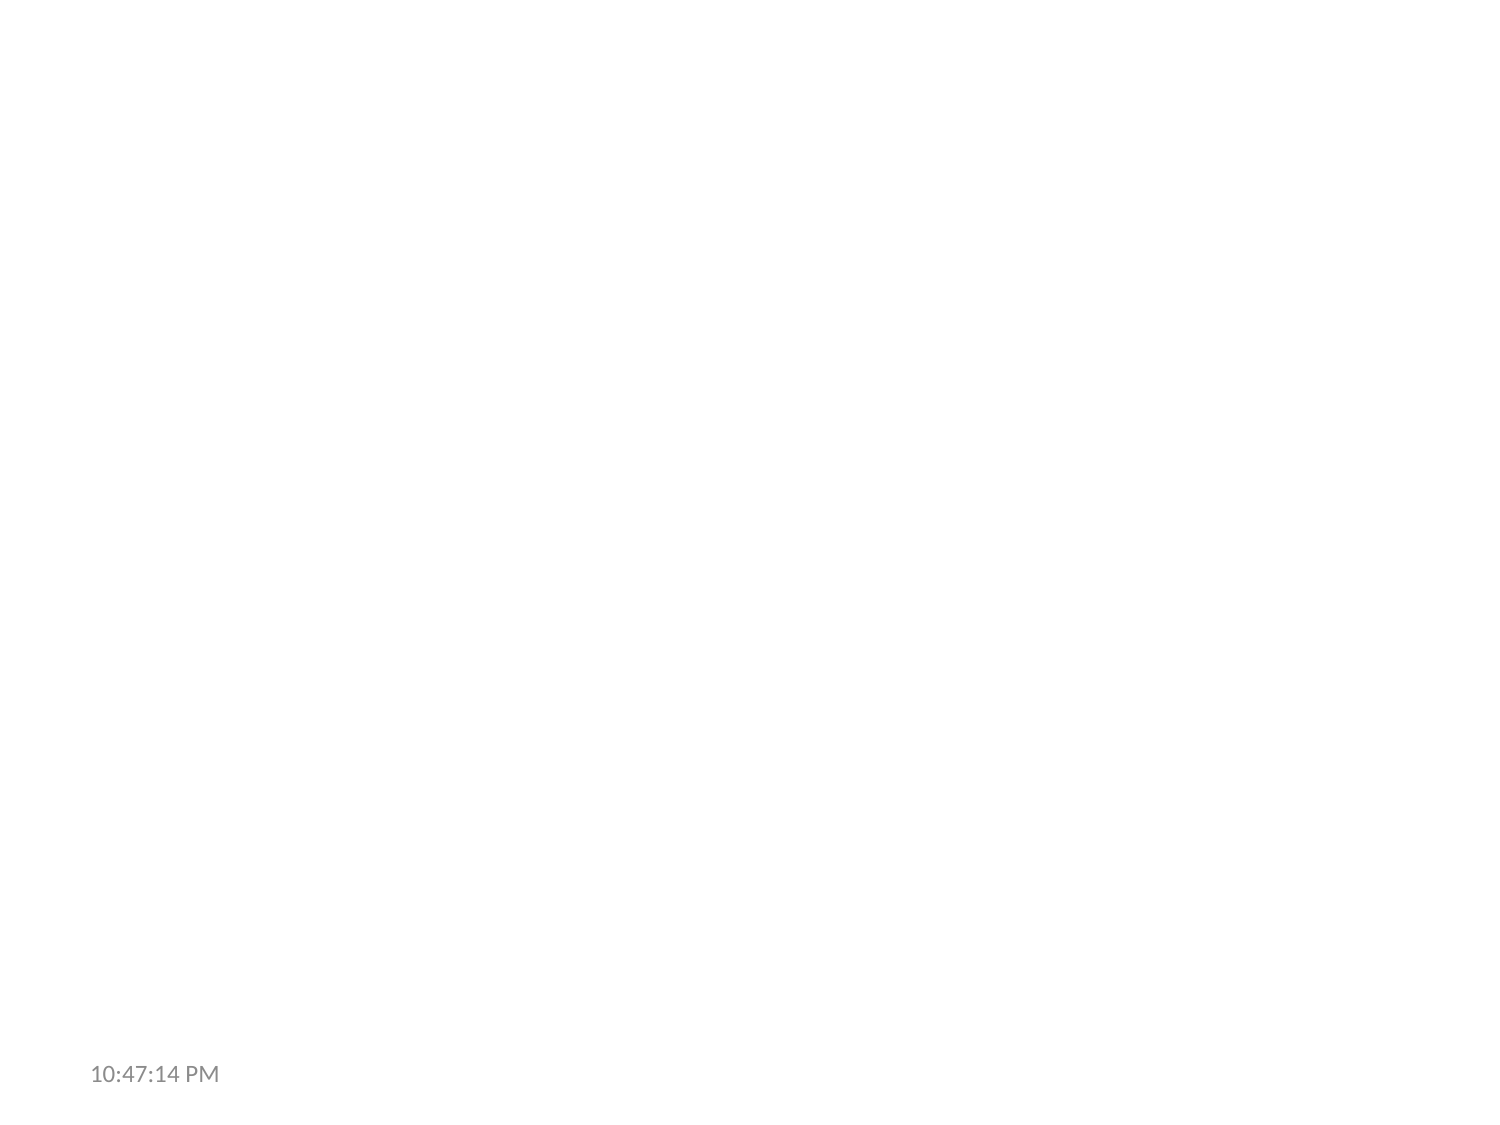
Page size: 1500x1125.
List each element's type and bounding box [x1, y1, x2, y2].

slide_number [75, 1042, 425, 1103]
